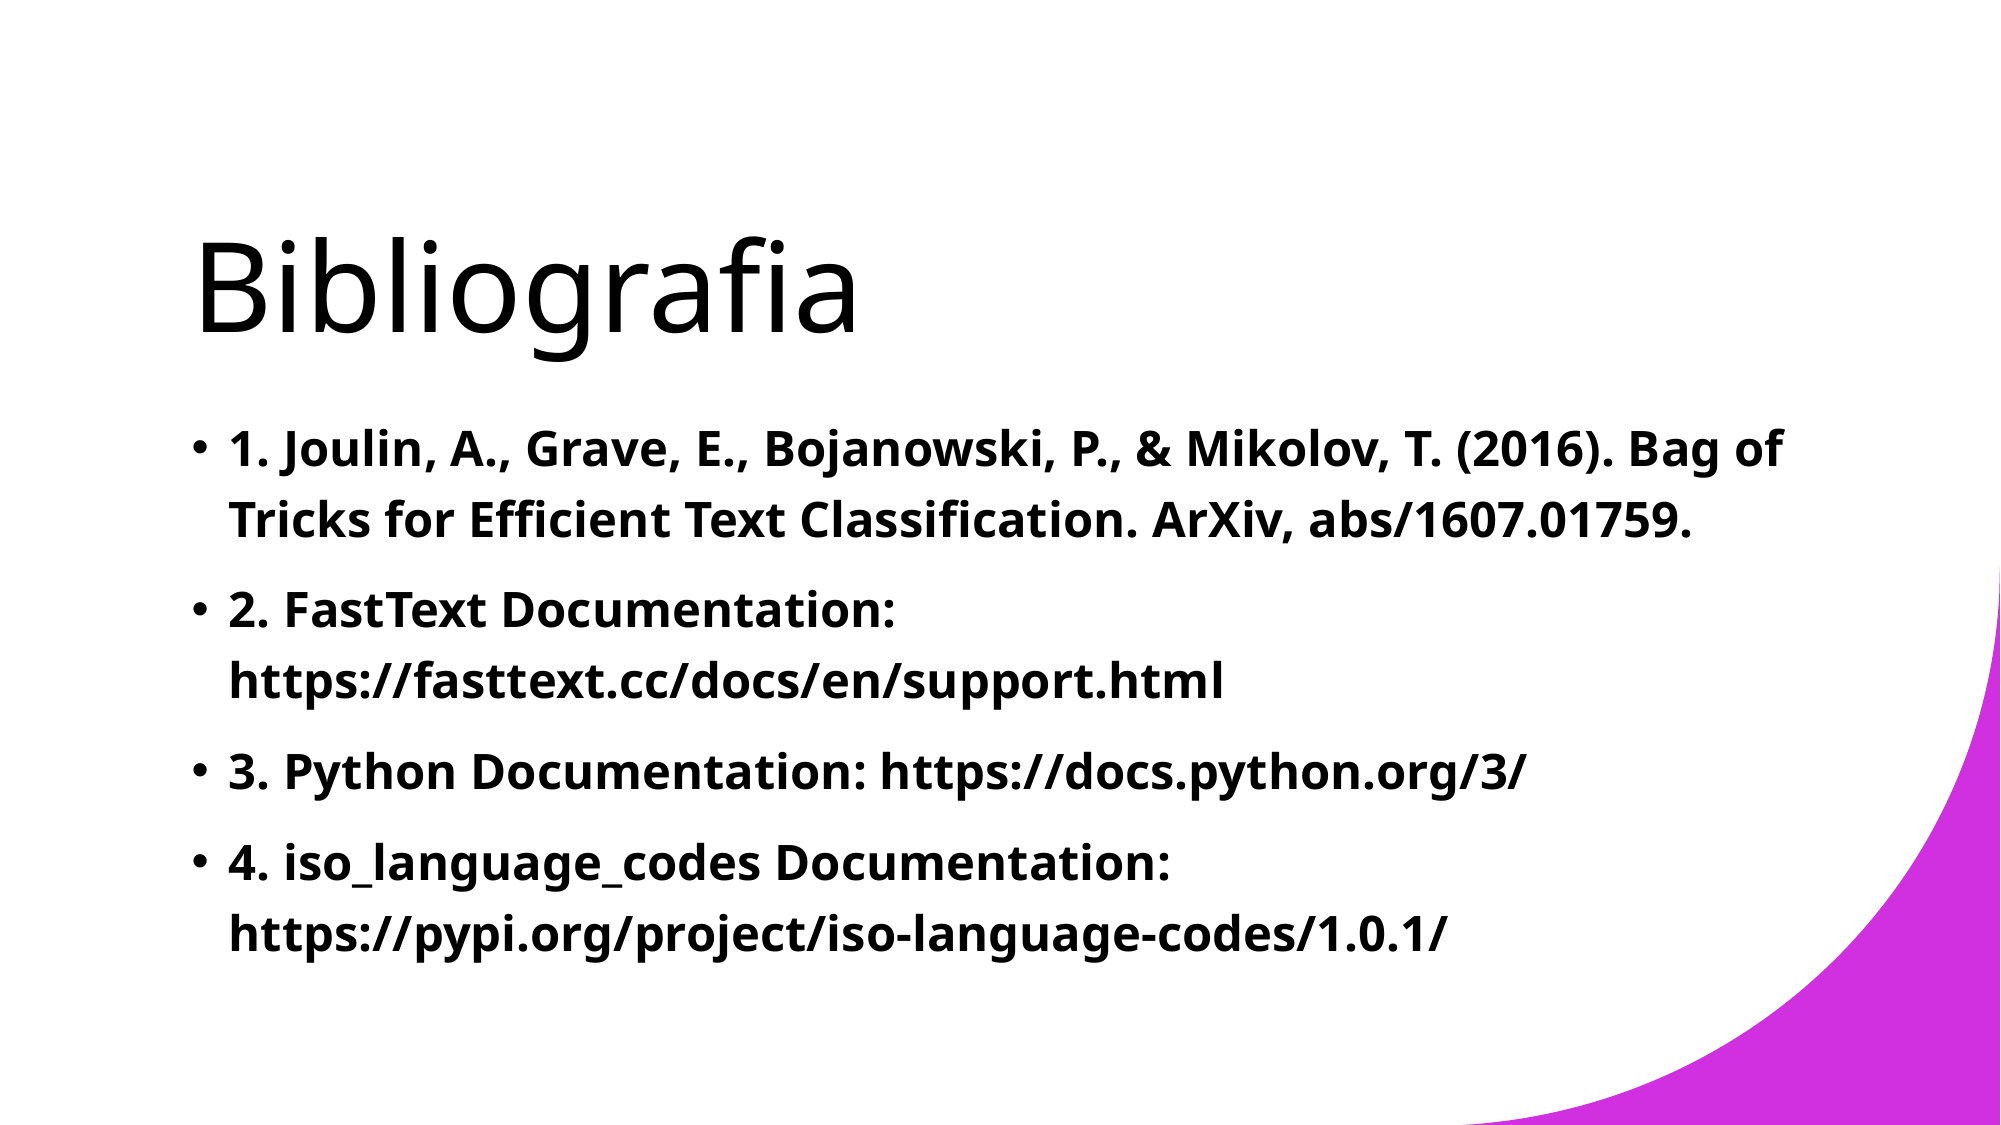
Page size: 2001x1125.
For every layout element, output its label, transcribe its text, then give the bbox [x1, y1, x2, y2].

title Bibliografia [176, 118, 1809, 366]
list 1. Joulin, A., Grave, E., Bojanowski, P., & Mikolov, T. (2016). Bag of Tricks for Efficient Text Classification. ArXiv, abs/1607.01759. 2. FastText Documentation: https://fasttext.cc/docs/en/support.html 3. Python Documentation: https://docs.python.org/3/ 4. iso_language_codes Documentation: https://pypi.org/project/iso-language-codes/1.0.1/ [176, 398, 1809, 975]
